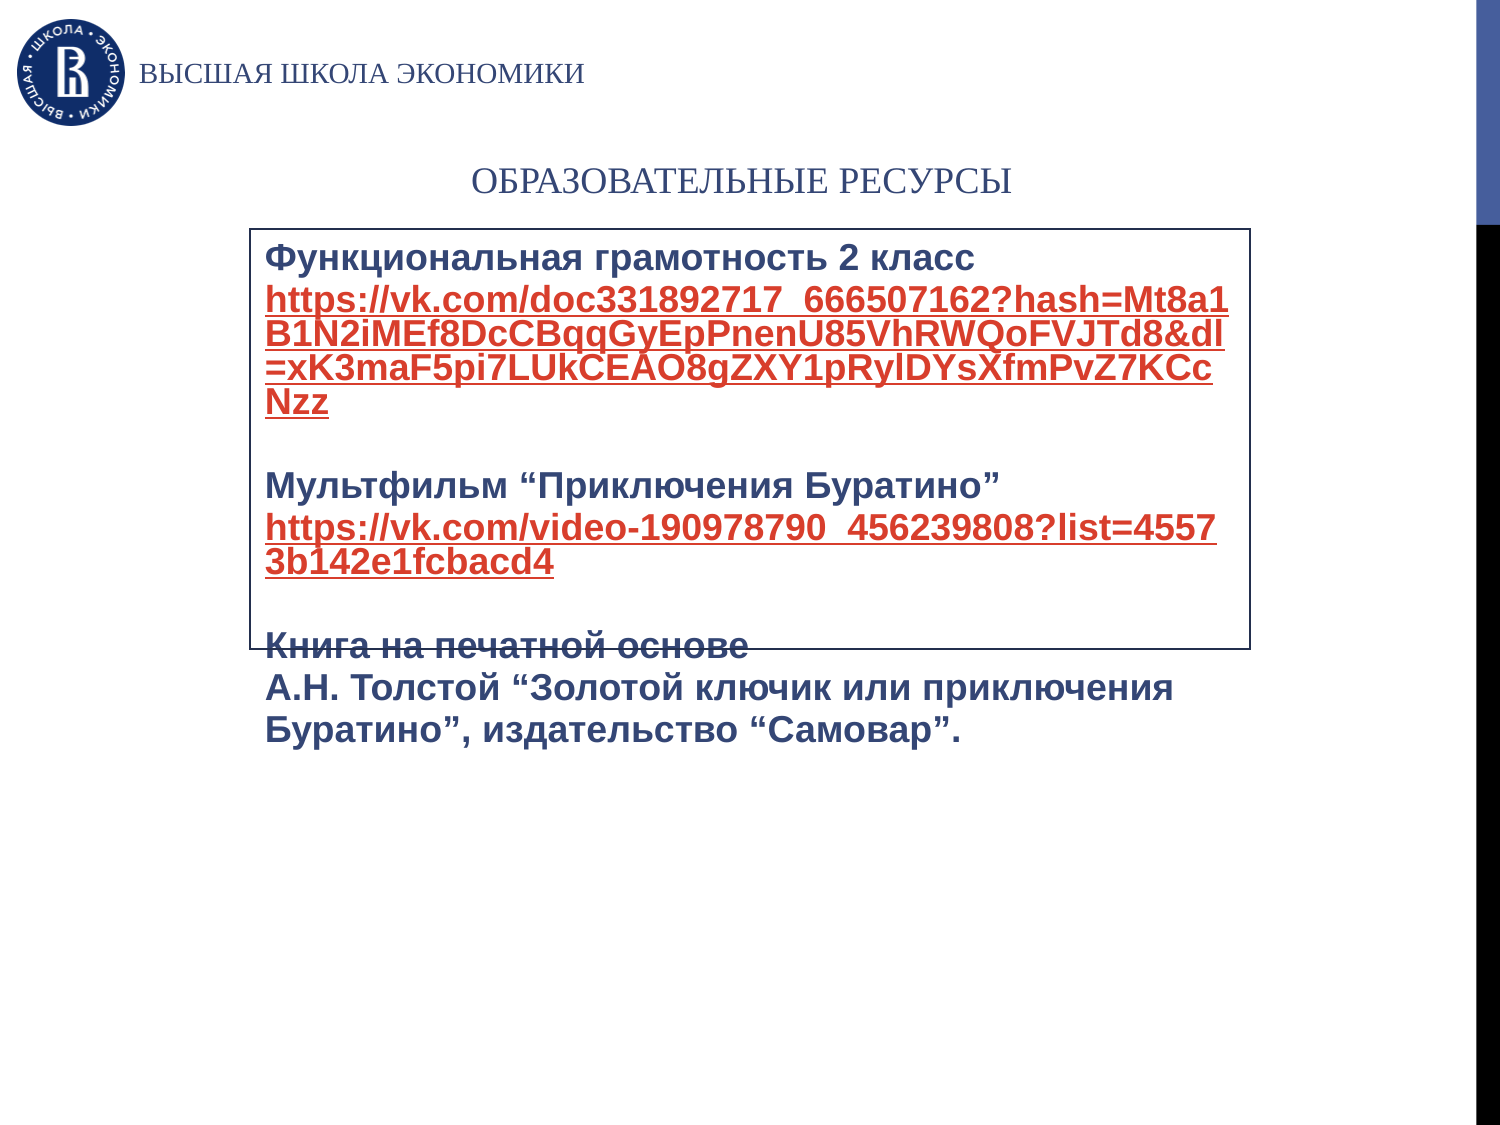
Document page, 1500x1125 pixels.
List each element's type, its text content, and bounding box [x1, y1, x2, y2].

picture [17, 18, 125, 127]
table_header Функциональная грамотность 2 класс https://vk.com/doc331892717_666507162?hash=Mt8a1B1N2iMEf8DcCBqqGyEpPnenU85VhRWQoFVJTd8&dl=xK3maF5pi7LUkCEAO8gZXY1pRylDYsXfmPvZ7KCcNzz Мультфильм “Приключения Буратино” https://vk.com/video-190978790_456239808?list=45573b142e1fcbacd4 Книга на печатной основе А.Н. Толстой “Золотой ключик или приключения Буратино”, издательство “Самовар”. [251, 230, 1249, 648]
text_box ОБРАЗОВАТЕЛЬНЫЕ РЕСУРСЫ [122, 148, 1362, 209]
text_box ВЫСШАЯ ШКОЛА ЭКОНОМИКИ [130, 47, 644, 97]
